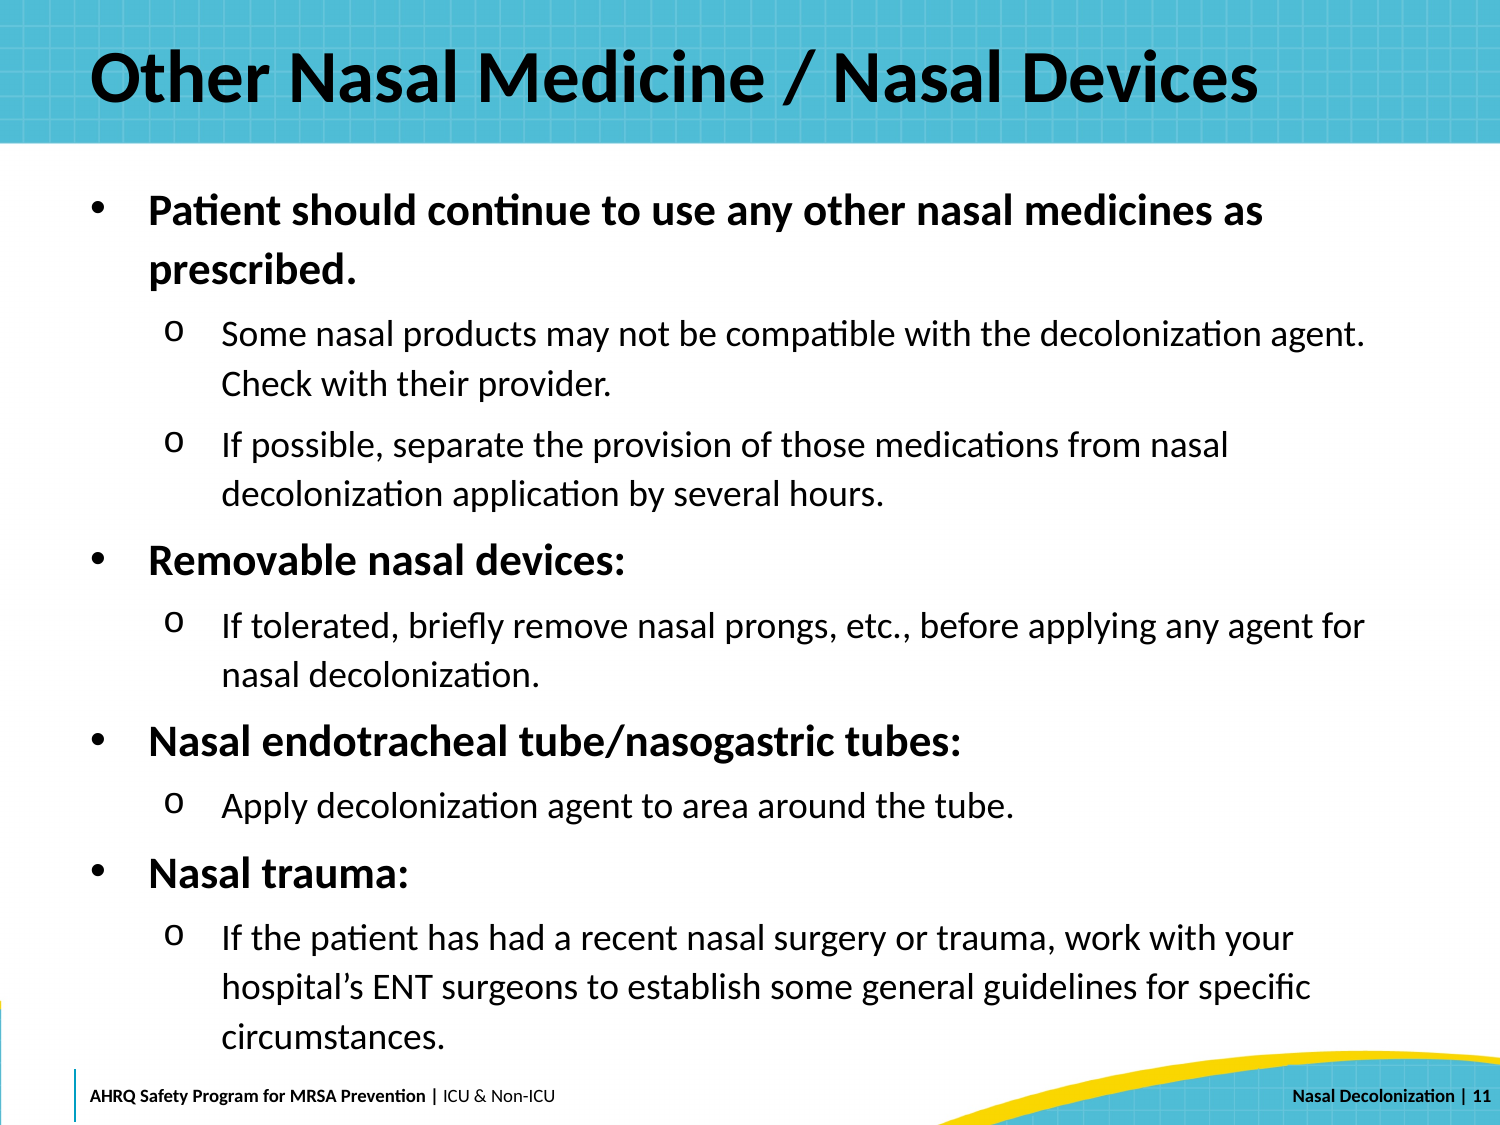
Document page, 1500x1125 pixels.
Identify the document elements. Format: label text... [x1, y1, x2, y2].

slide_number | 11 [1455, 1065, 1500, 1125]
list Patient should continue to use any other nasal medicines as prescribed. Some nasal products may not be compatible with the decolonization agent. Check with their provider. If possible, separate the provision of those medications from nasal decolonization application by several hours. Removable nasal devices: If tolerated, briefly remove nasal prongs, etc., before applying any agent for nasal decolonization. Nasal endotracheal tube/nasogastric tubes: Apply decolonization agent to area around the tube. Nasal trauma: If the patient has had a recent nasal surgery or trauma, work with your hospital’s ENT surgeons to establish some general guidelines for specific circumstances. [75, 167, 1425, 1067]
picture [0, 0, 1500, 1125]
title Other Nasal Medicine / Nasal Devices [75, 0, 1425, 150]
